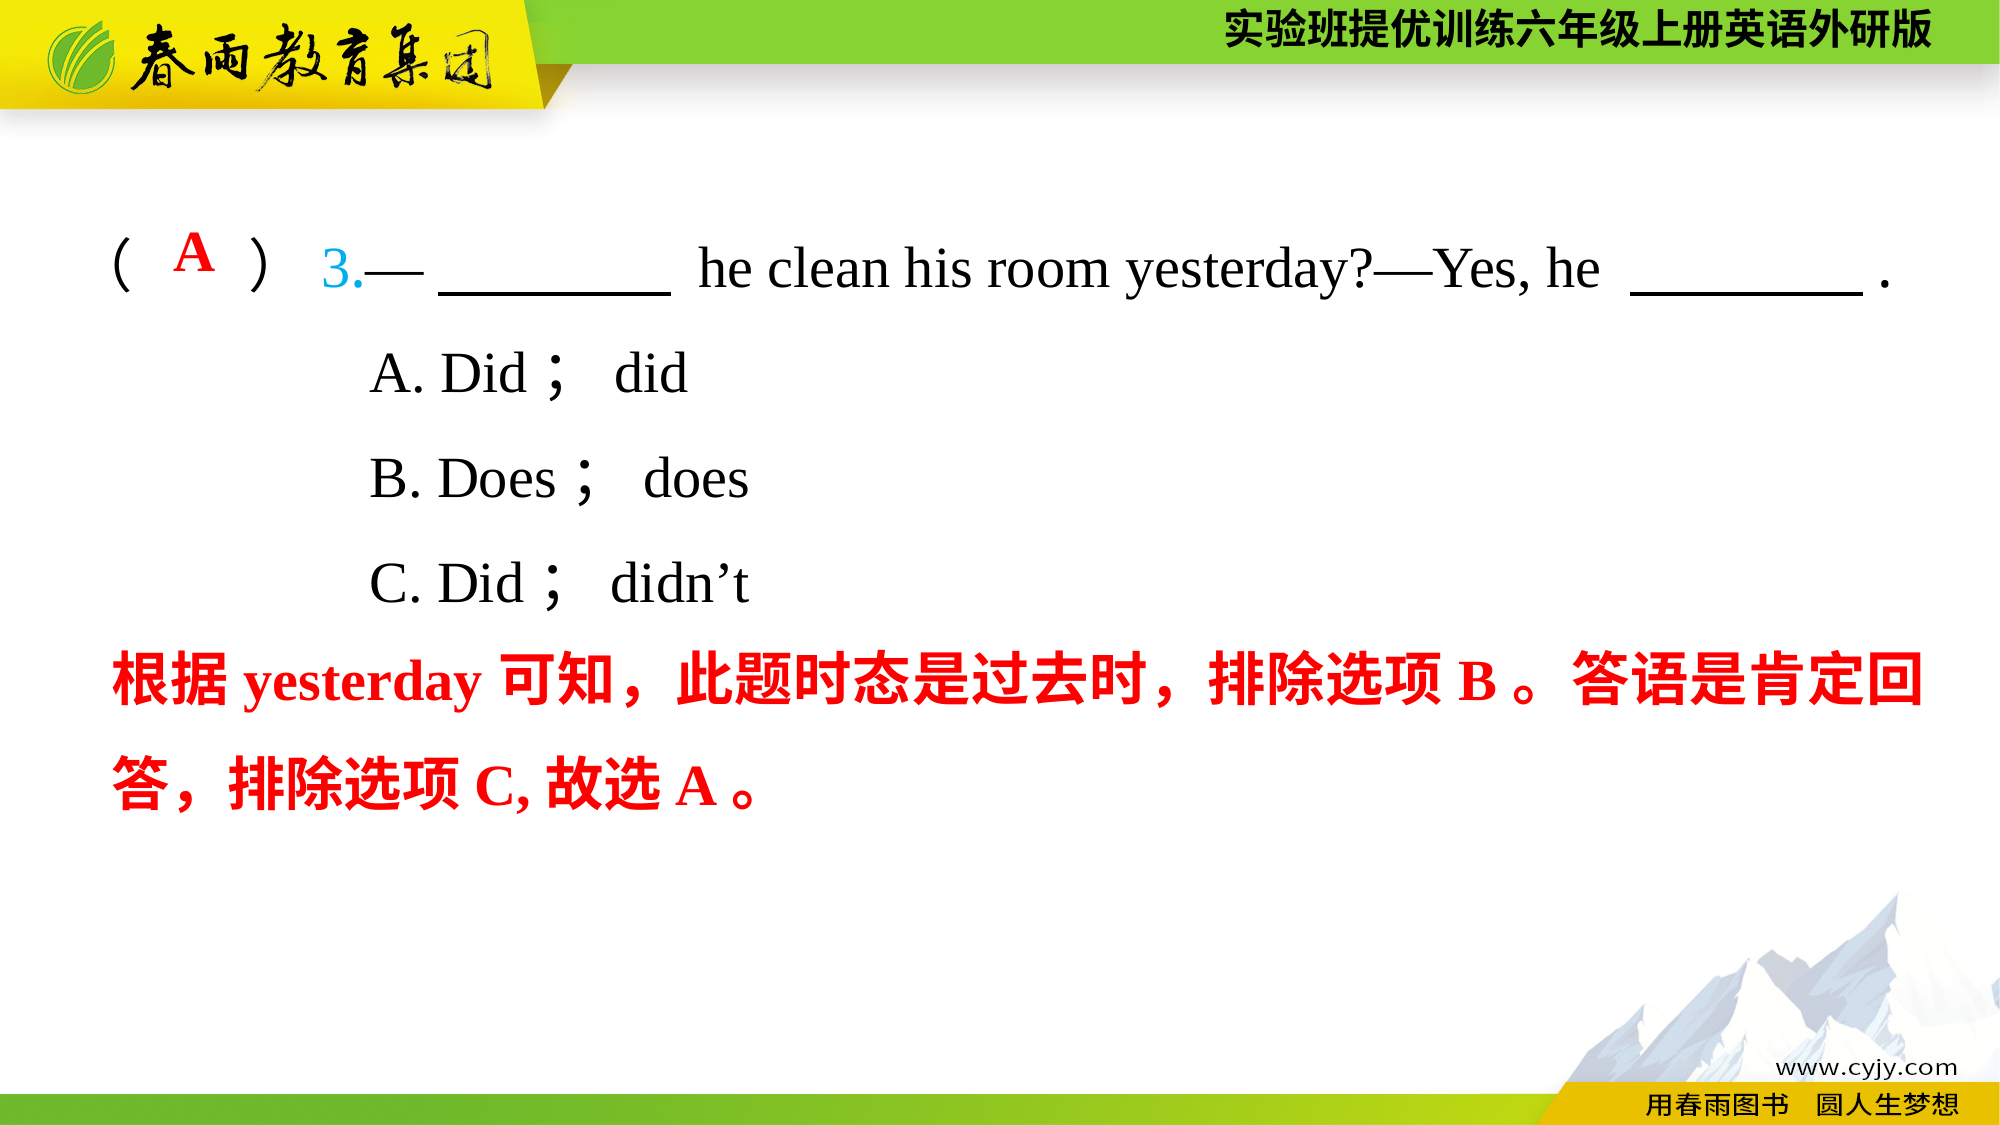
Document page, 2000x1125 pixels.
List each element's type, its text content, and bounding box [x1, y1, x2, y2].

text_box A [158, 205, 233, 290]
picture [0, 0, 2000, 1125]
list （ ）3.— he clean his room yesterday?—Yes, he . A. Did；did B. Does；does C. Did；didn’t [59, 187, 1944, 613]
text_box 根据yesterday可知，此题时态是过去时，排除选项B。答语是肯定回答，排除选项C,故选A。 [96, 599, 1941, 825]
